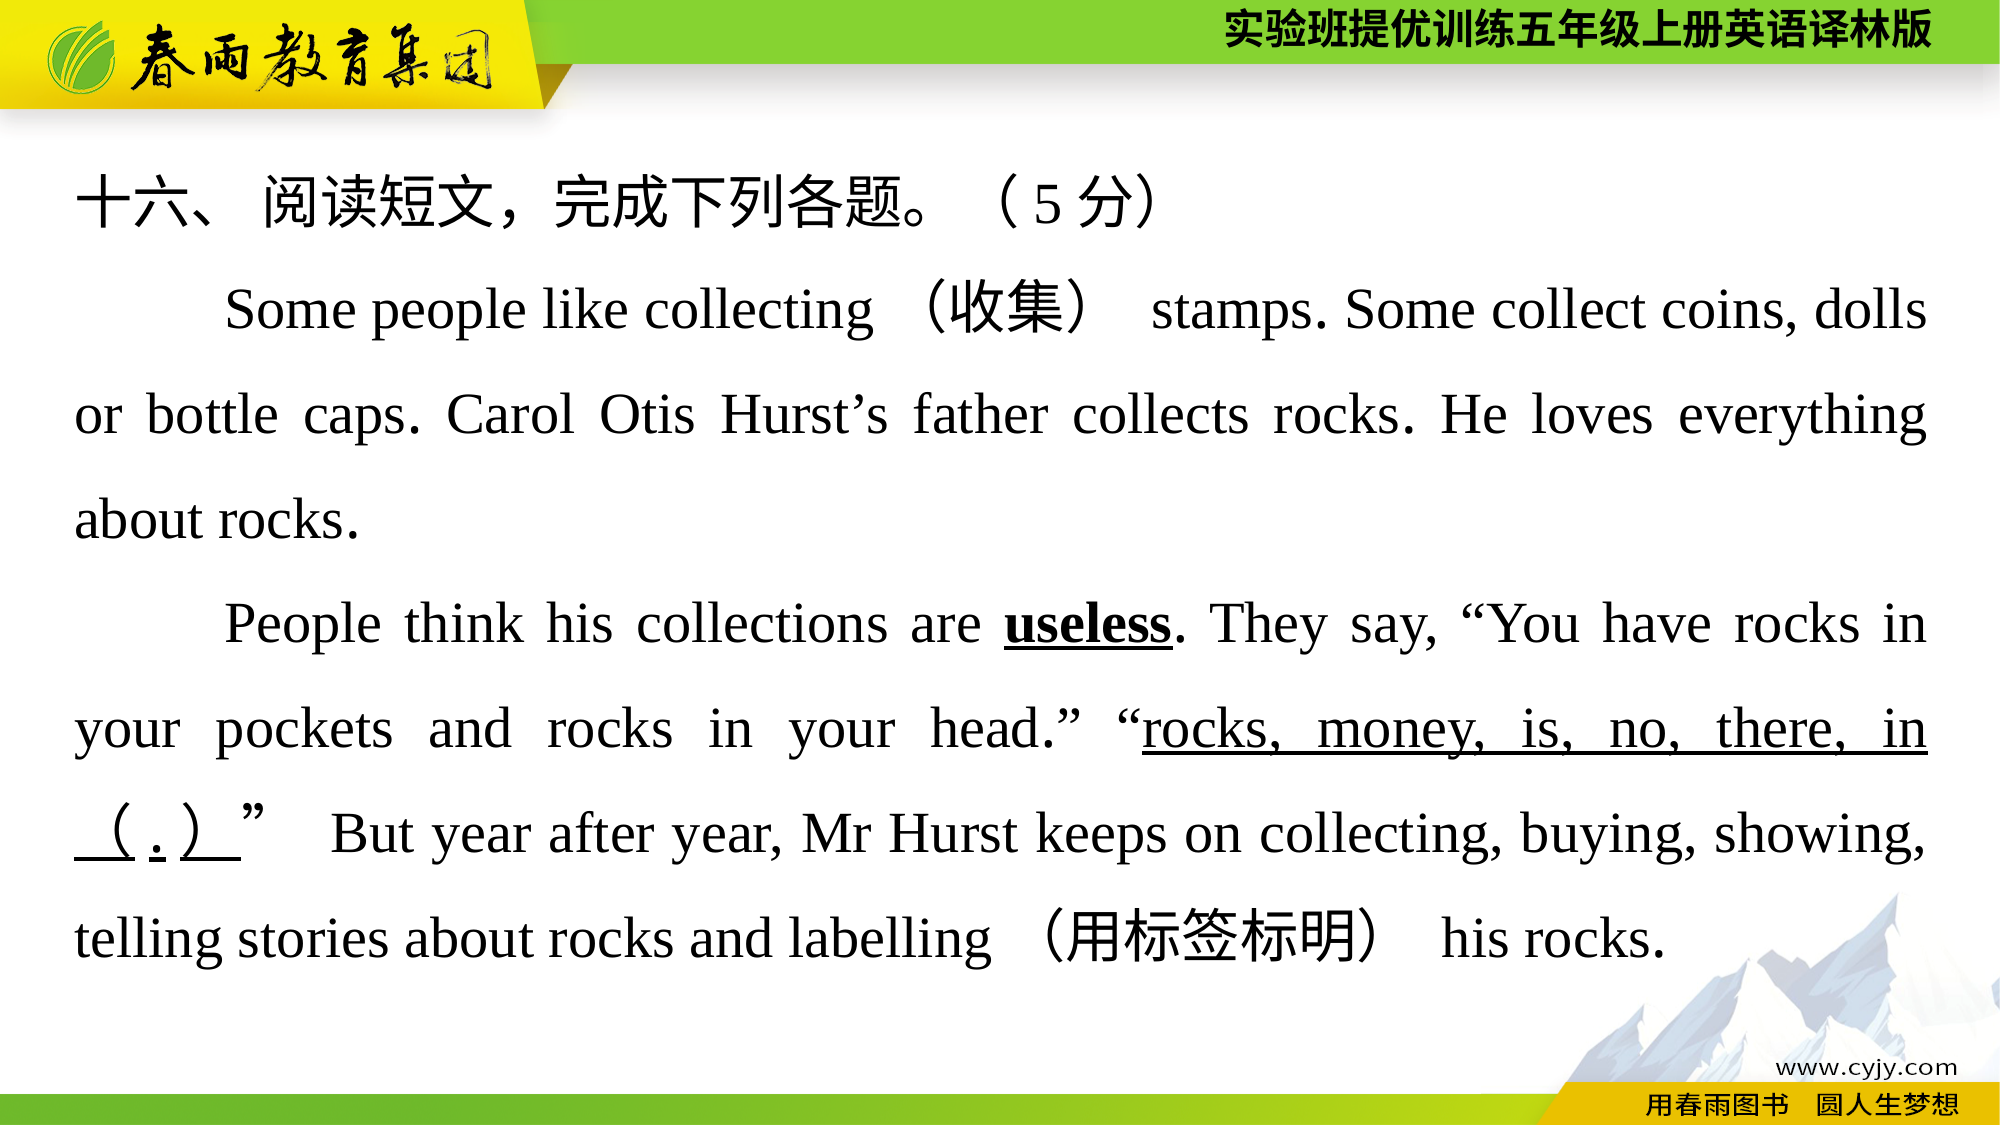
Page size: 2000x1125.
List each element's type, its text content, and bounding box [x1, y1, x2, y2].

picture [0, 0, 2000, 1125]
list 十六、 阅读短文，完成下列各题。（5分） Some people like collecting（收集） stamps. Some collect coins, dolls or bottle caps. Carol Otis Hurst’s father collects rocks. He loves everything about rocks. People think his collections are useless. They say, “You have rocks in your pockets and rocks in your head.” “rocks, money, is, no, there, in （.）” But year after year, Mr Hurst keeps on collecting, buying, showing, telling stories about rocks and labelling（用标签标明） his rocks. [59, 122, 1944, 986]
